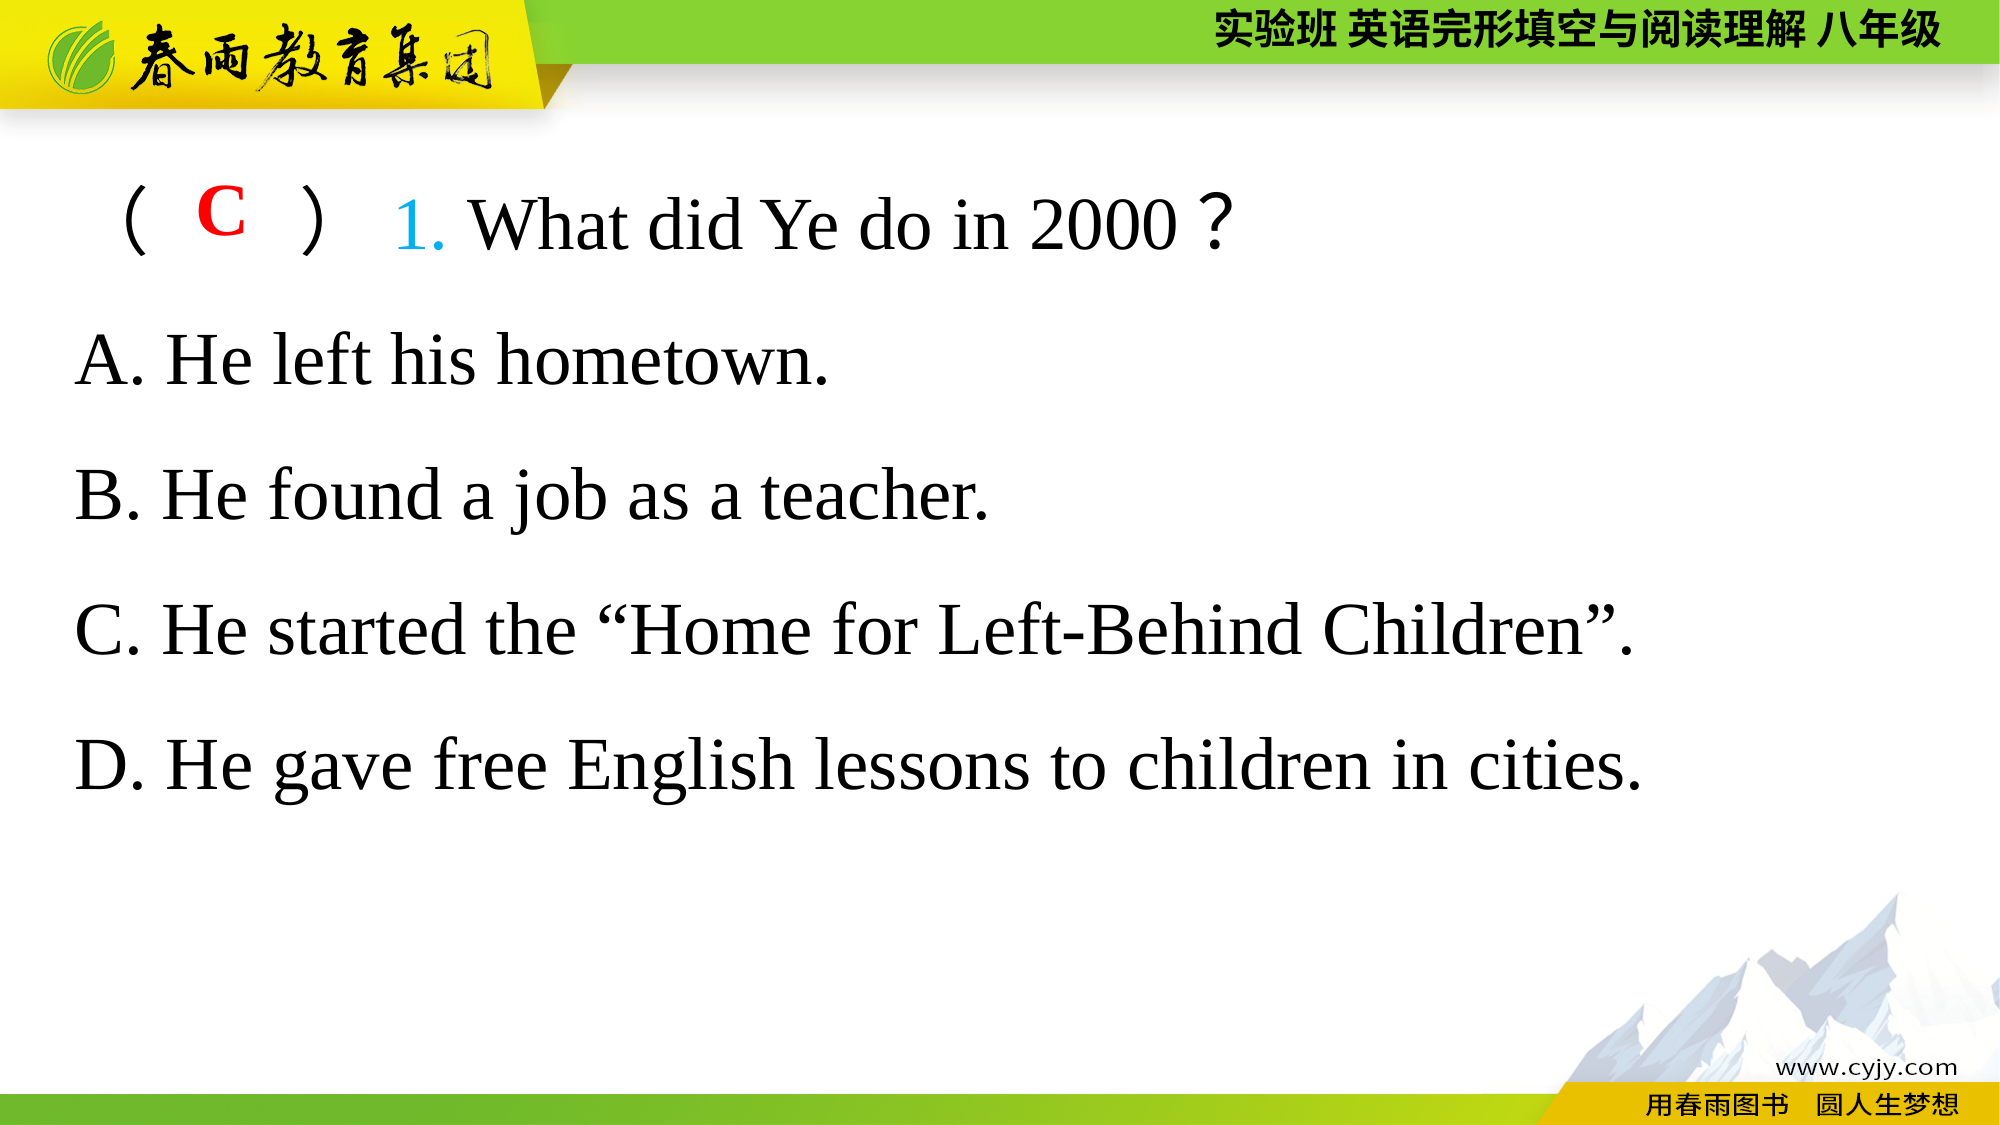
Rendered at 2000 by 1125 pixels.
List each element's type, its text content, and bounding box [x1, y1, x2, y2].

text_box C [180, 153, 265, 258]
list （ ）1. What did Ye do in 2000？ A. He left his hometown. B. He found a job as a teacher. C. He started the “Home for Left-Behind Children”. D. He gave free English lessons to children in cities. [59, 122, 1944, 820]
picture [0, 0, 2000, 1125]
